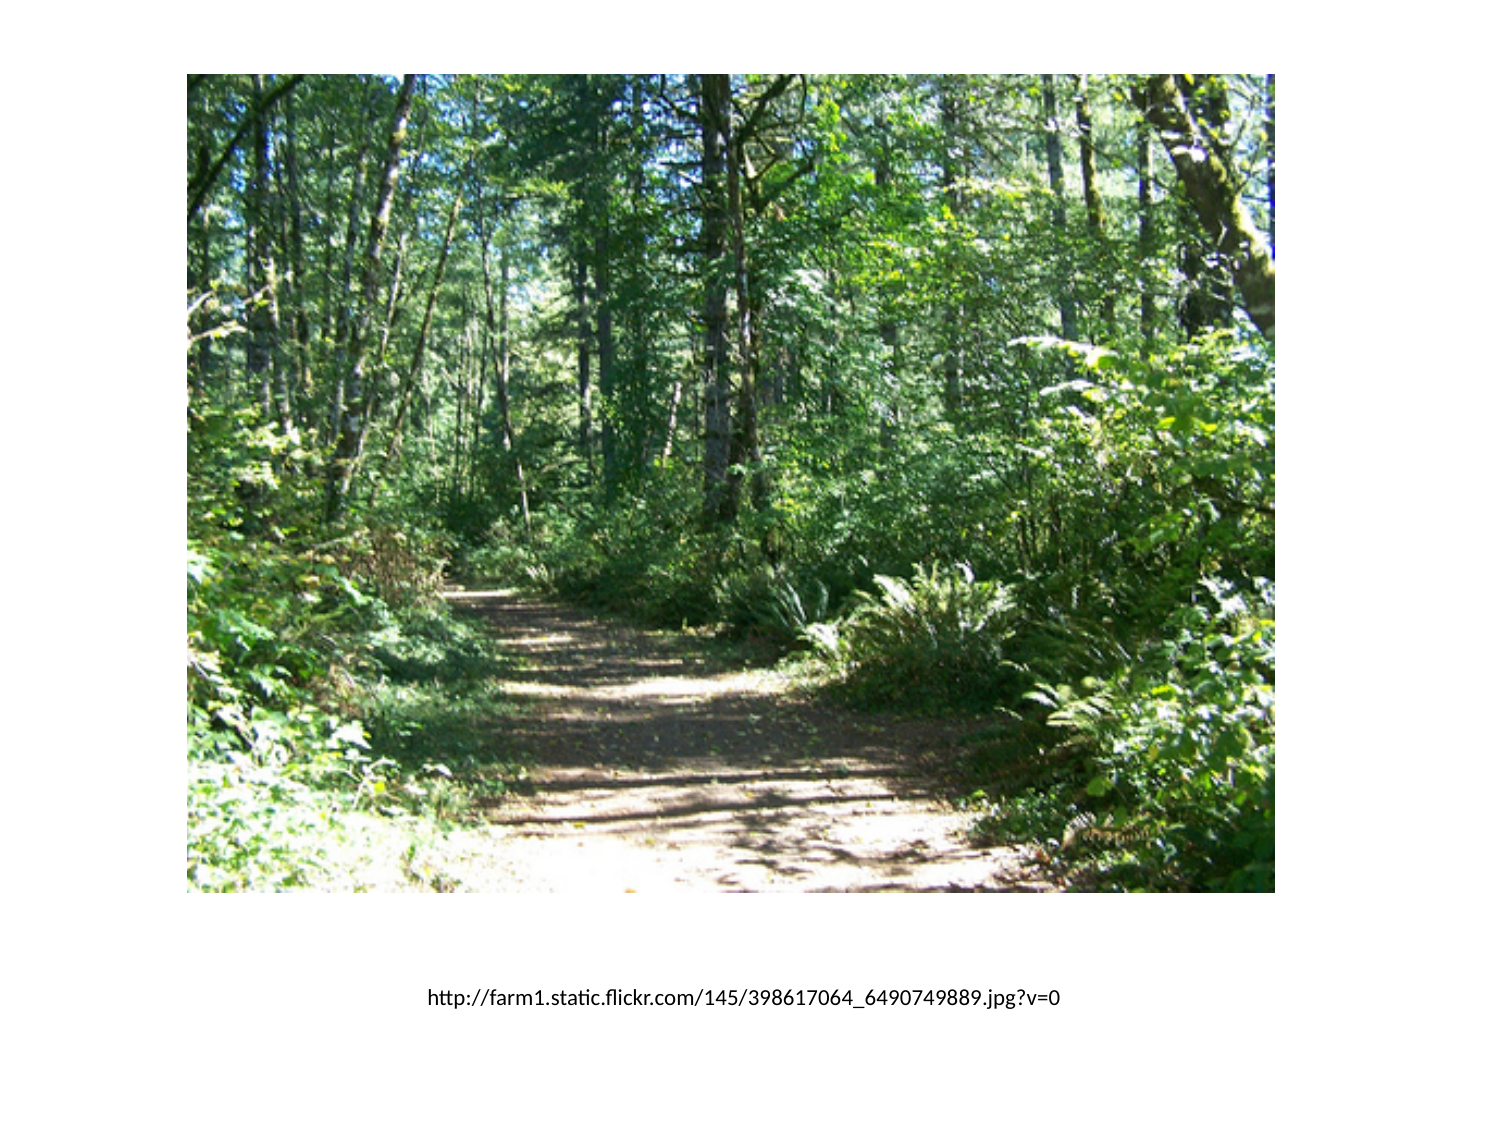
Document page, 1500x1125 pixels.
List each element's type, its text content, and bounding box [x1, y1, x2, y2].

text_box http://farm1.static.flickr.com/145/398617064_6490749889.jpg?v=0 [412, 975, 1163, 1018]
picture [187, 74, 1276, 893]
